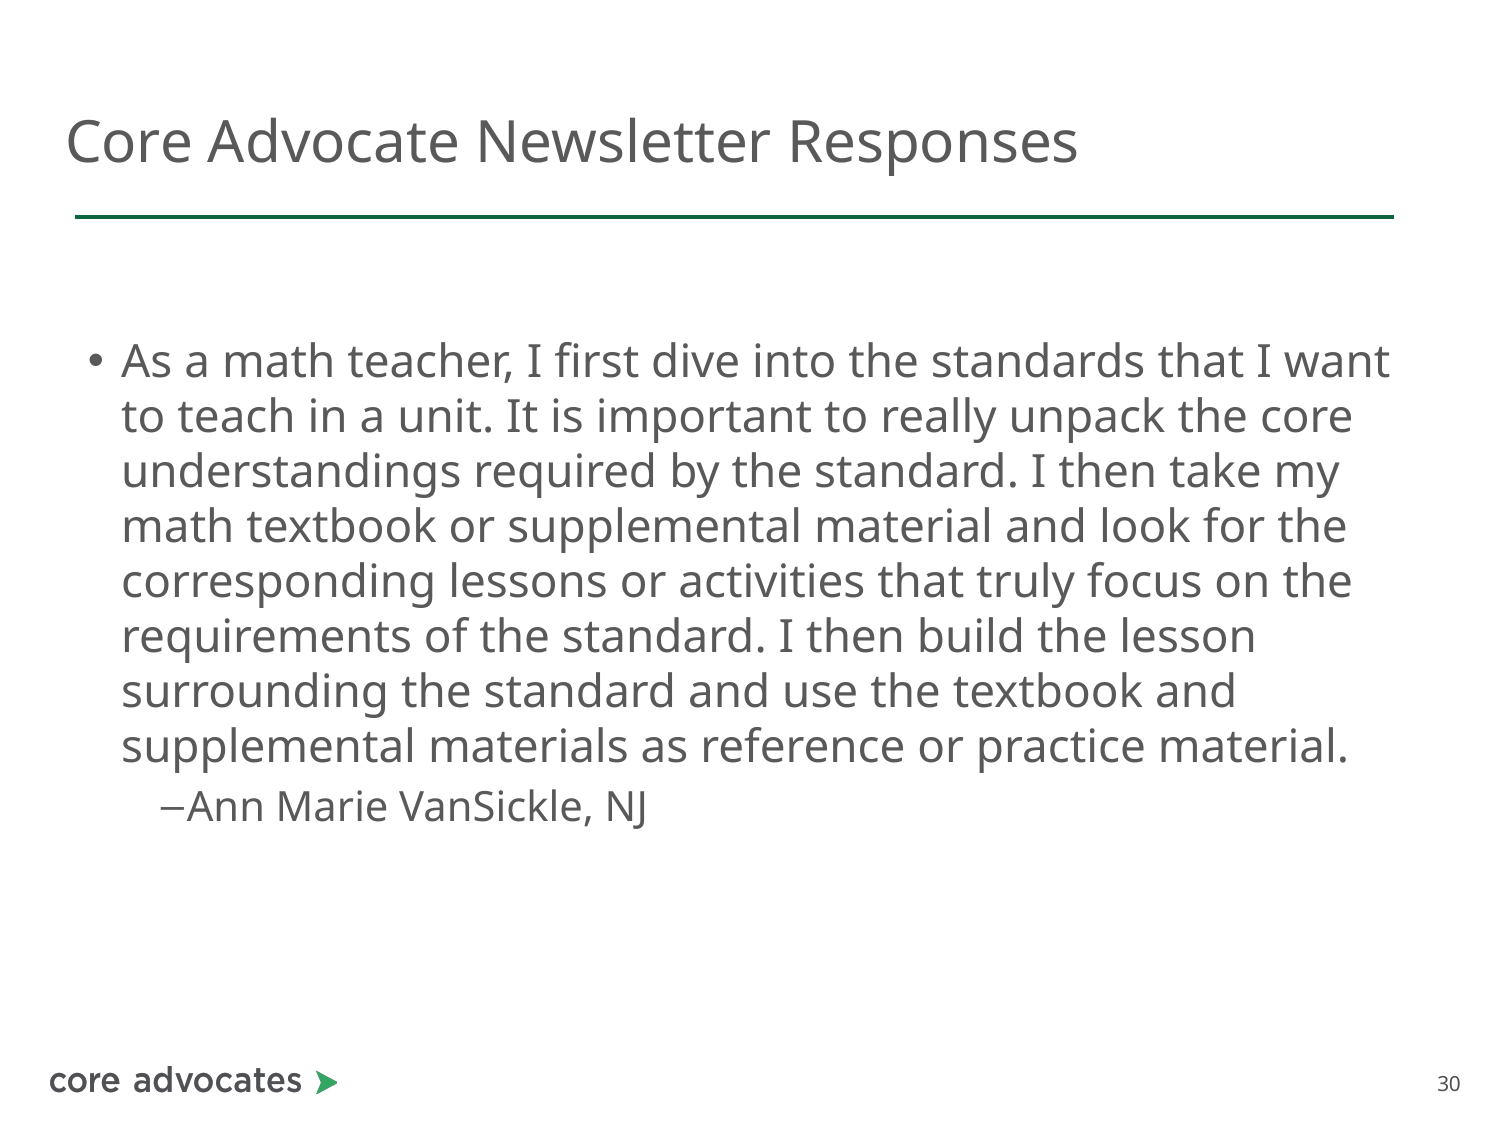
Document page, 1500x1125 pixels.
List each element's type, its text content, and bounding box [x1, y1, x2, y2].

list As a math teacher, I first dive into the standards that I want to teach in a unit. It is important to really unpack the core understandings required by the standard. I then take my math textbook or supplemental material and look for the corresponding lessons or activities that truly focus on the requirements of the standard. I then build the lesson surrounding the standard and use the textbook and supplemental materials as reference or practice material. Ann Marie VanSickle, NJ [50, 257, 1457, 1001]
title Core Advocate Newsletter Responses [50, 45, 1457, 233]
picture [50, 1066, 337, 1094]
